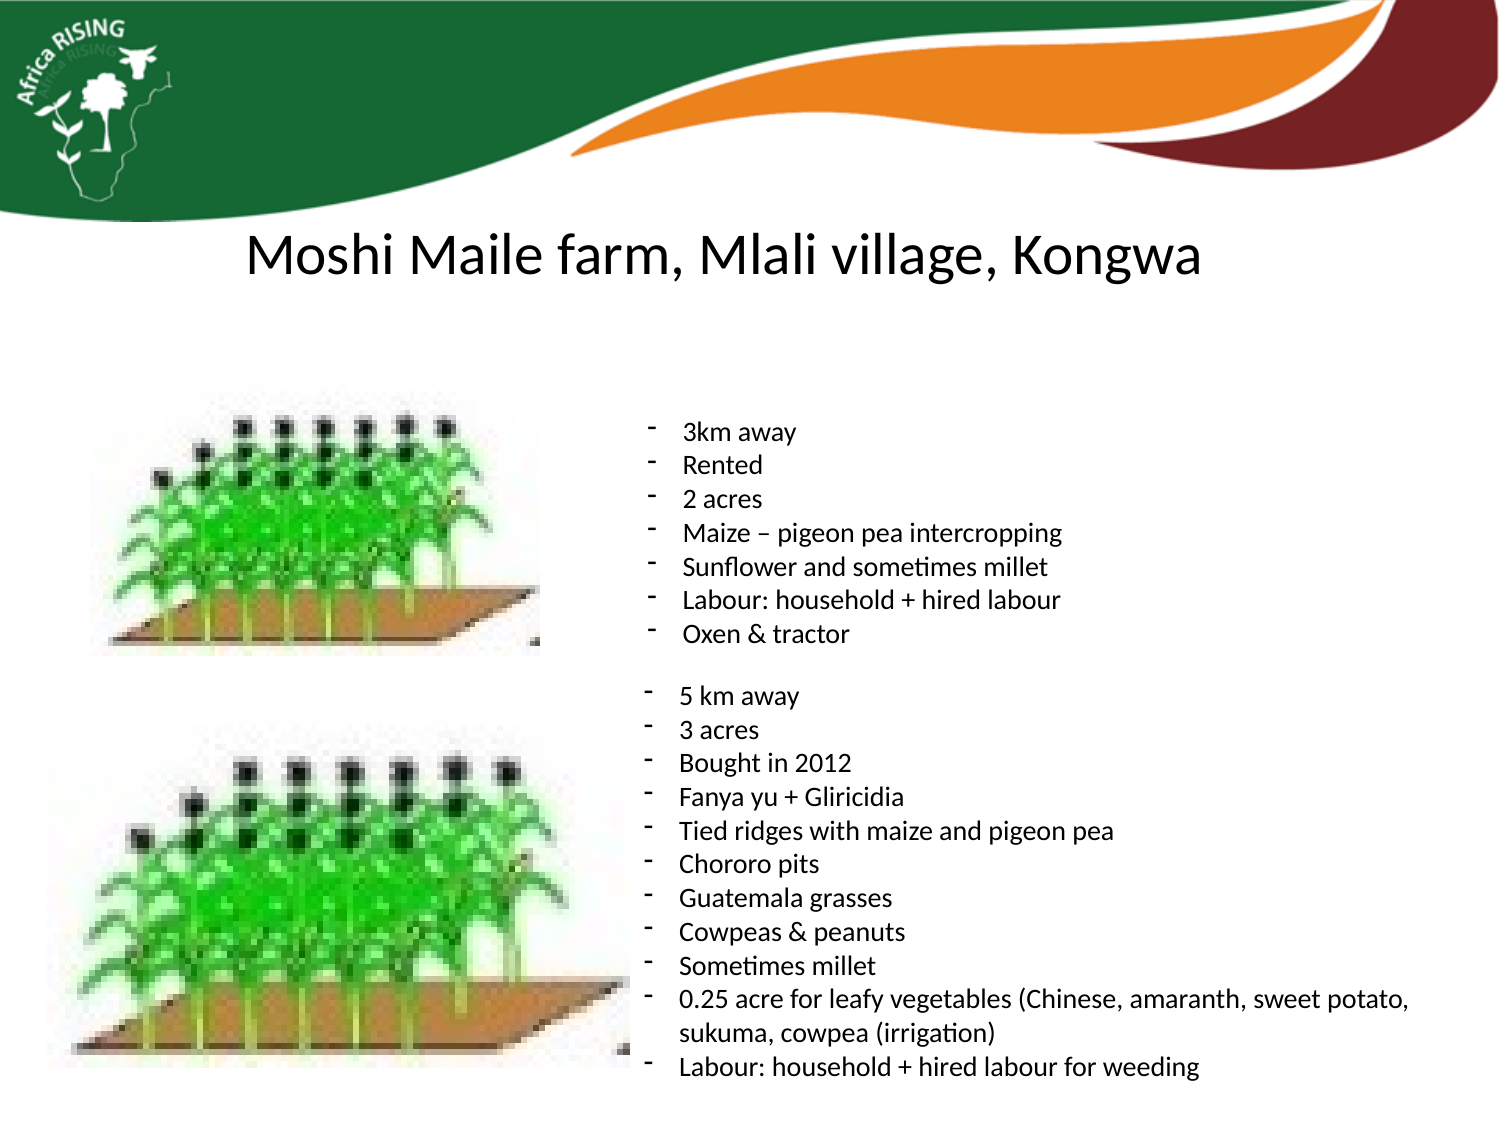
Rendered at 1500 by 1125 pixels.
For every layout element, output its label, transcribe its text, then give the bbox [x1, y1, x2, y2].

picture [0, 0, 1499, 222]
picture [90, 354, 540, 656]
text_box Moshi Maile farm, Mlali village, Kongwa [230, 208, 1500, 294]
text_box 5 km away 3 acres Bought in 2012 Fanya yu + Gliricidia Tied ridges with maize and pigeon pea Chororo pits Guatemala grasses Cowpeas & peanuts Sometimes millet 0.25 acre for leafy vegetables (Chinese, amaranth, sweet potato, sukuma, cowpea (irrigation) Labour: household + hired labour for weeding [629, 669, 1465, 1090]
picture [46, 677, 630, 1069]
text_box 3km away Rented 2 acres Maize – pigeon pea intercropping Sunflower and sometimes millet Labour: household + hired labour Oxen & tractor [632, 405, 1078, 657]
